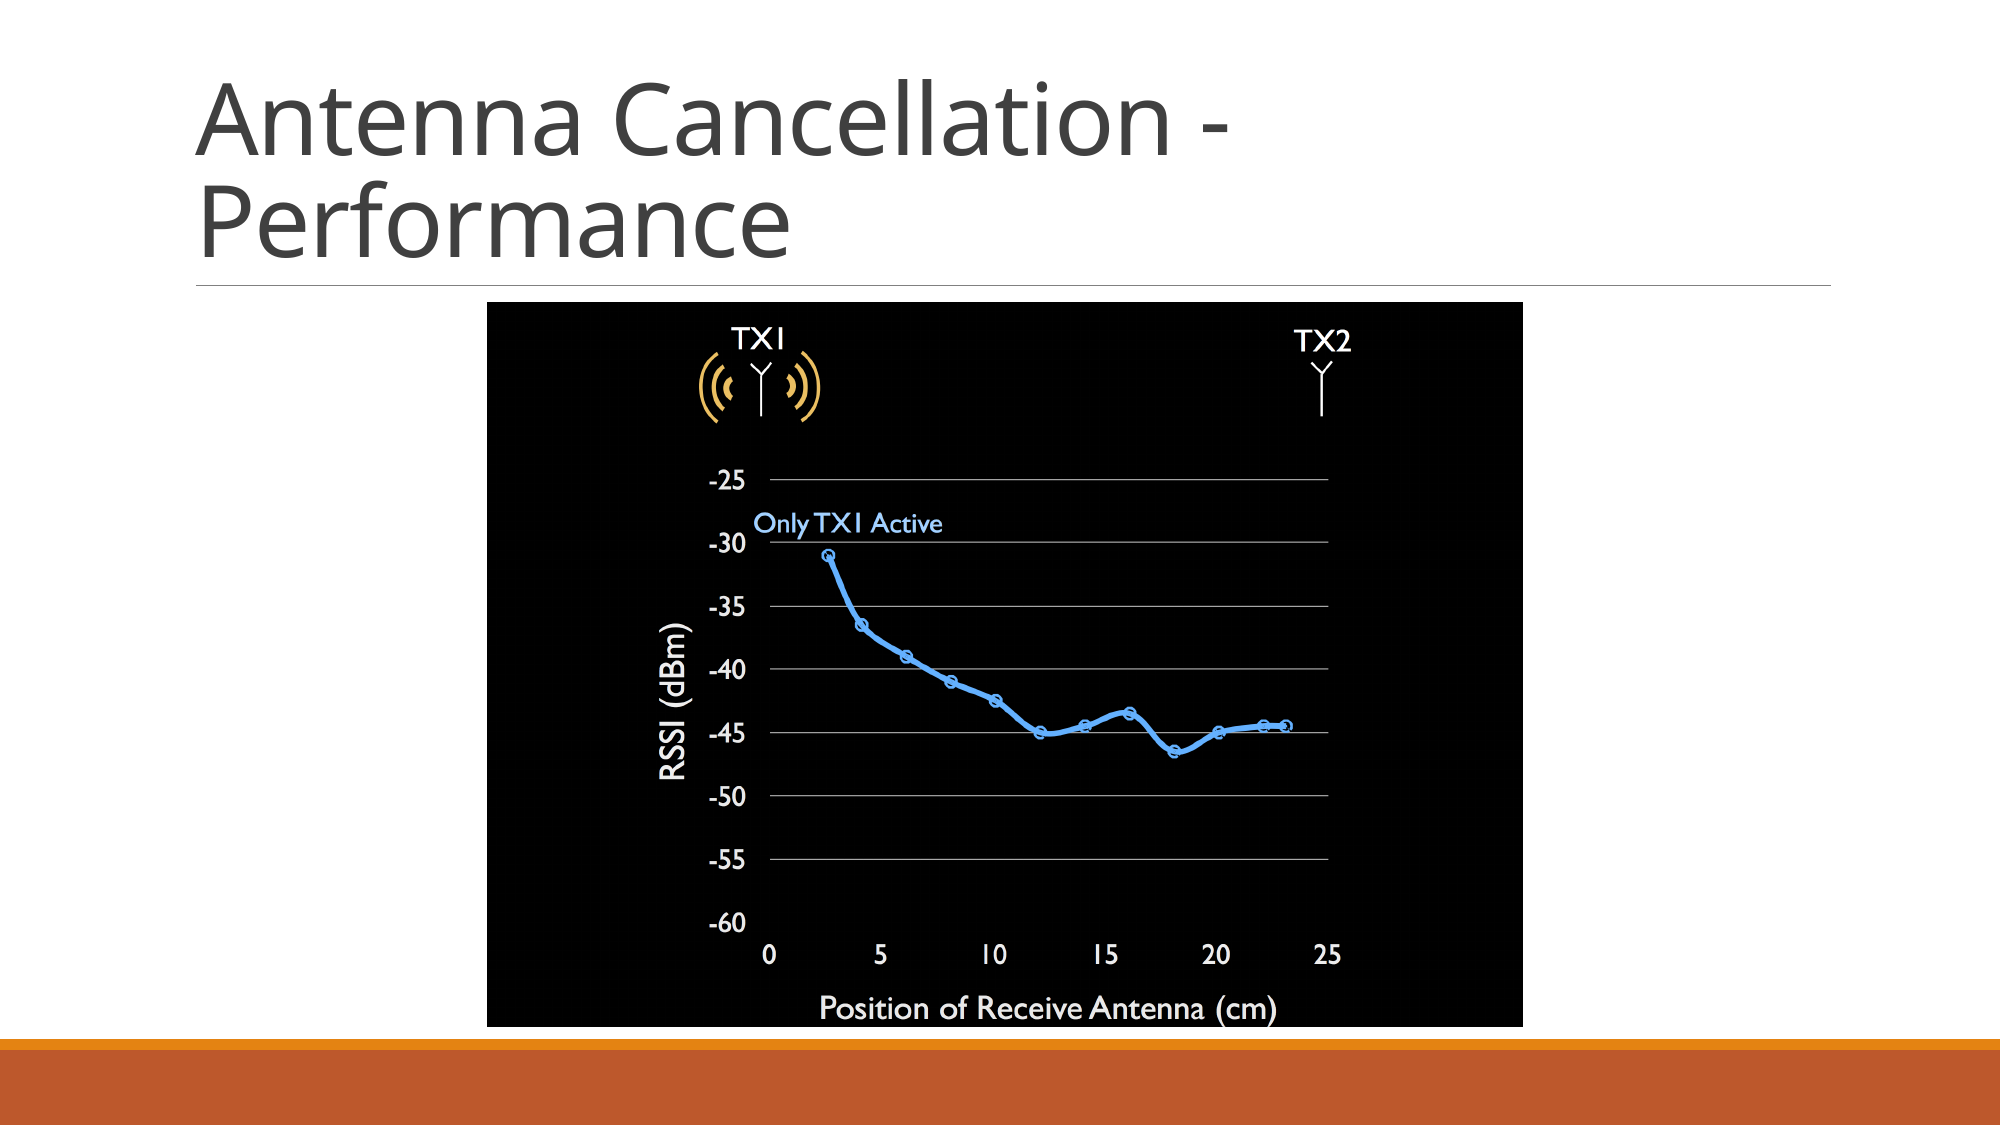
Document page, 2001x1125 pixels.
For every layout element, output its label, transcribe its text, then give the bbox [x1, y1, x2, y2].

picture [487, 302, 1523, 1027]
title Antenna Cancellation - Performance [180, 47, 1830, 285]
